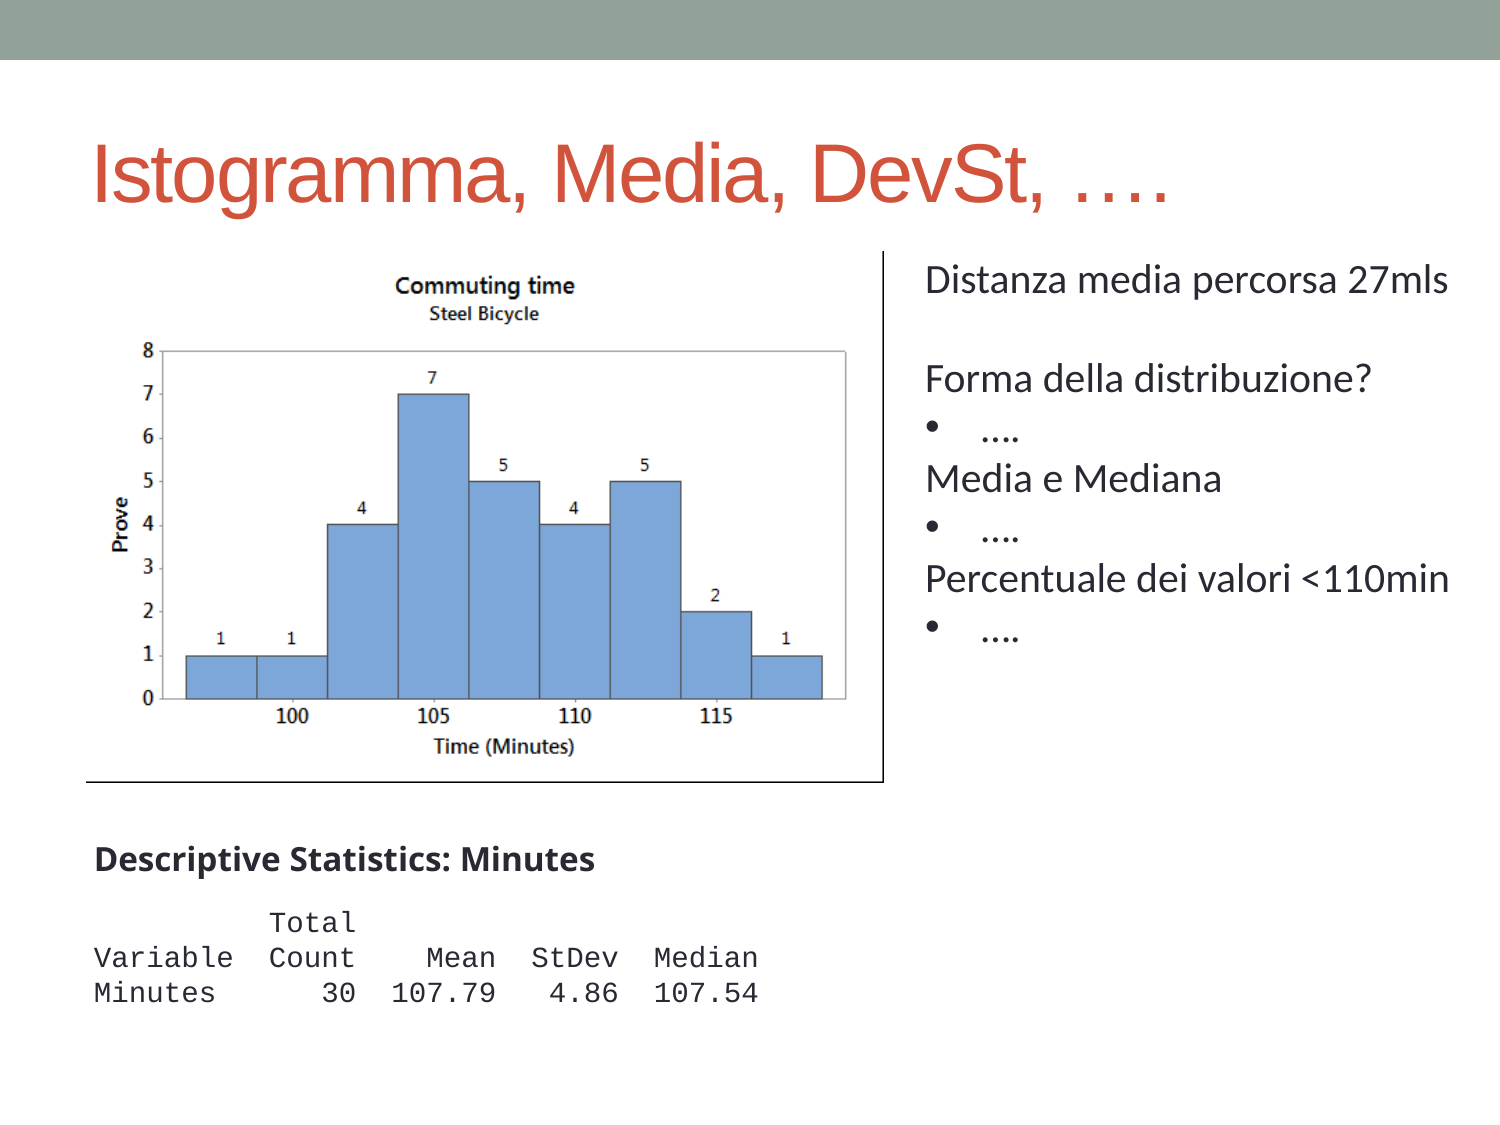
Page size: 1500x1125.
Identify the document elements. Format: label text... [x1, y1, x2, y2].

picture [86, 250, 884, 783]
text_box Distanza media percorsa 27mls [910, 244, 1477, 310]
title Istogramma, Media, DevSt, …. [75, 87, 1425, 250]
text_box Descriptive Statistics: Minutes Total Variable Count Mean StDev Median Minutes 30 107.79 4.86 107.54 [79, 831, 778, 1044]
text_box Forma della distribuzione? …. Media e Mediana …. Percentuale dei valori <110min …. [910, 343, 1480, 709]
